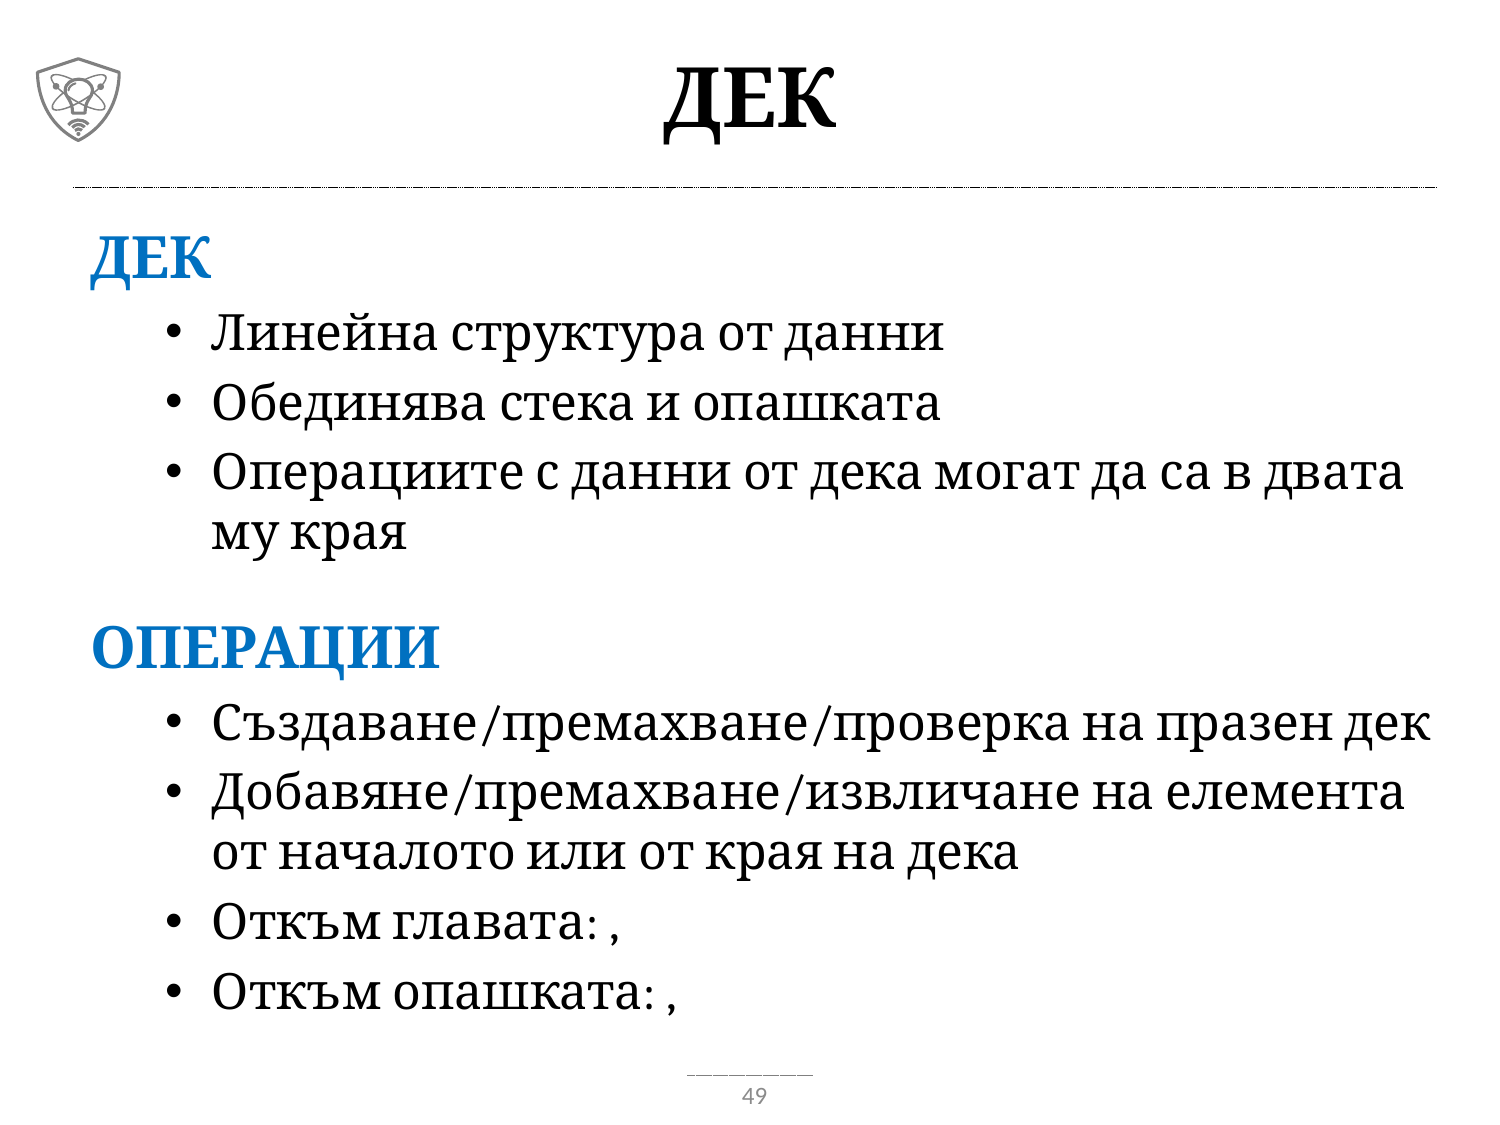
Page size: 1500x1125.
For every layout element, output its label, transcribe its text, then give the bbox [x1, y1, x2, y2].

slide_number 49 [579, 1065, 930, 1125]
title Дек [0, 0, 1500, 188]
